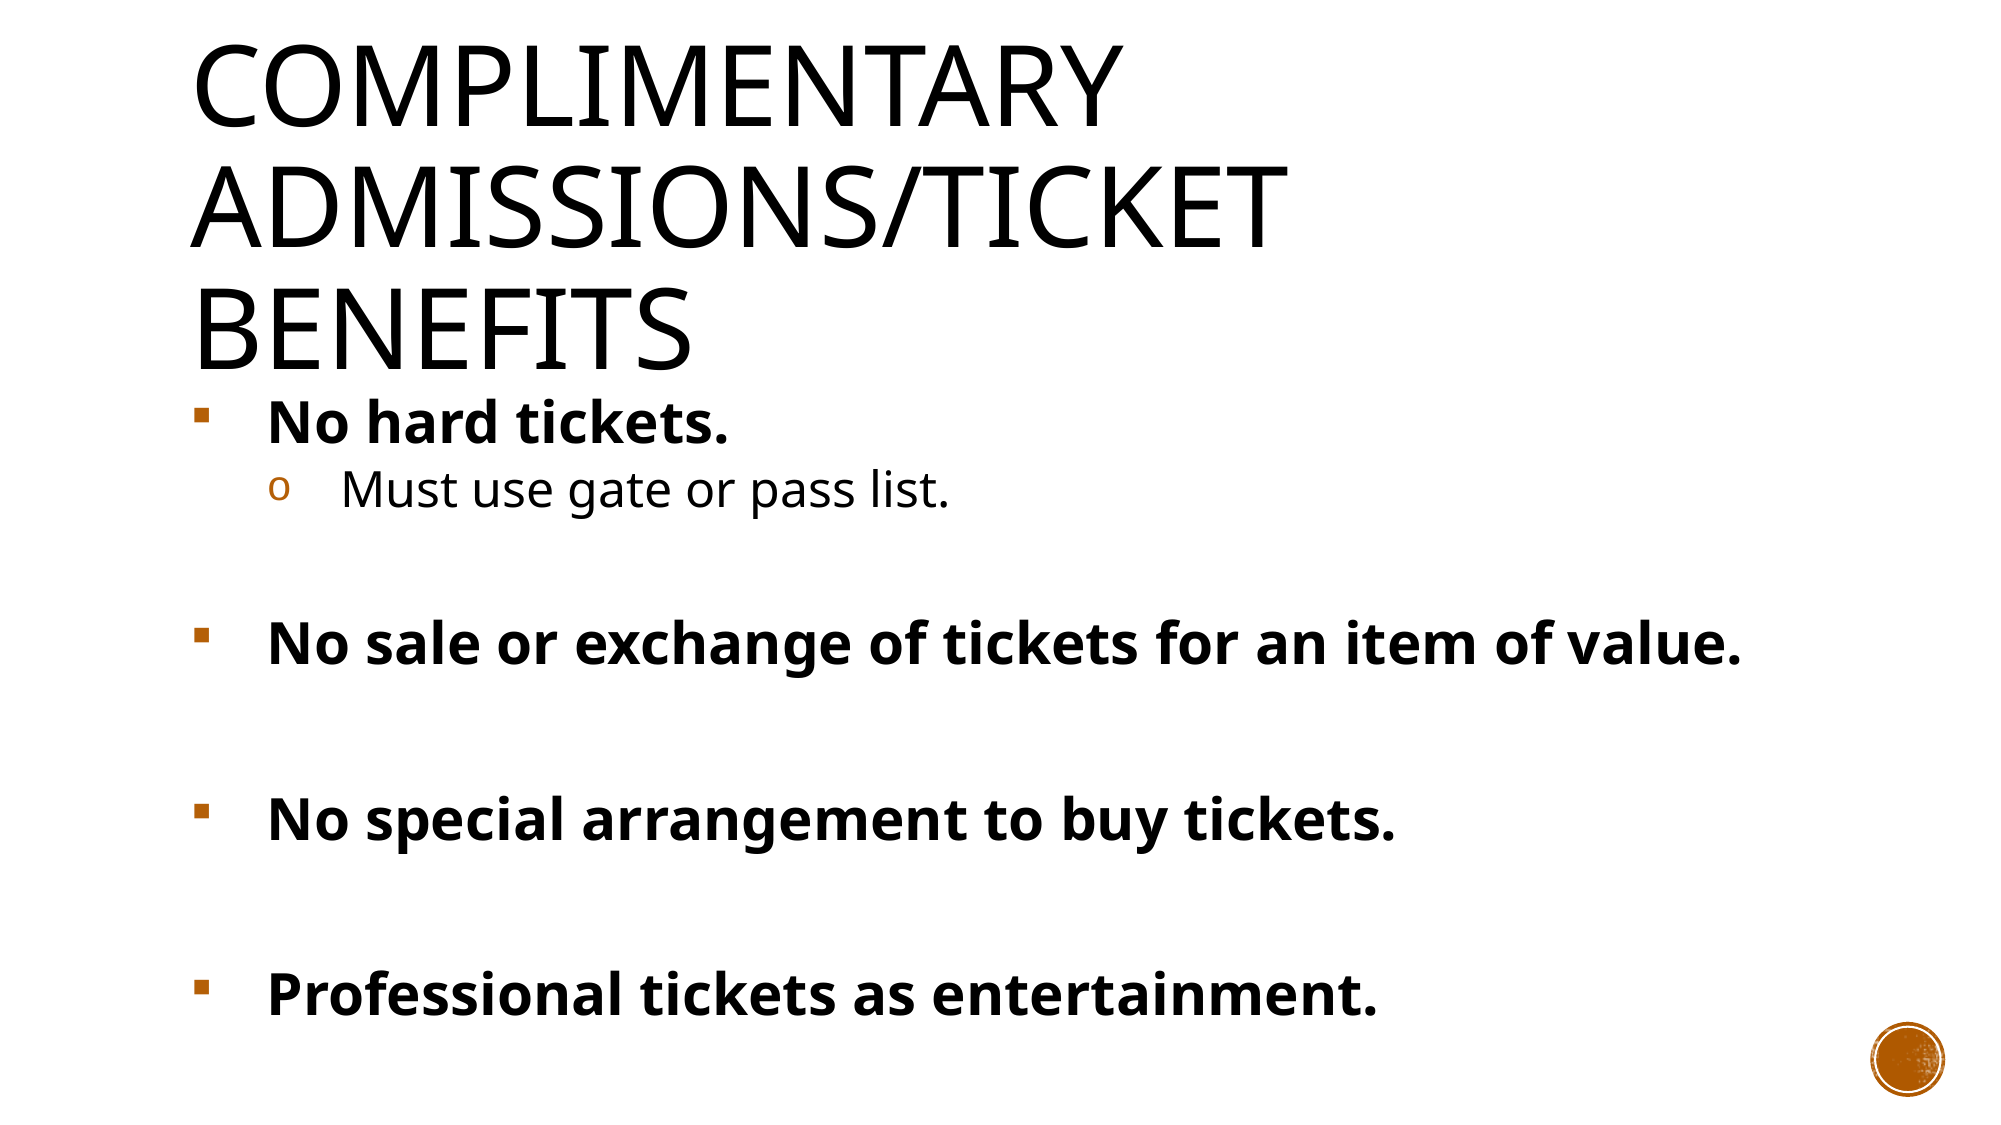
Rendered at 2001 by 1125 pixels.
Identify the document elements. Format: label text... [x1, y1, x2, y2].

title Complimentary Admissions/Ticket Benefits [175, 79, 1826, 344]
list No hard tickets. Must use gate or pass list. No sale or exchange of tickets for an item of value. No special arrangement to buy tickets. Professional tickets as entertainment. [175, 385, 1826, 1078]
